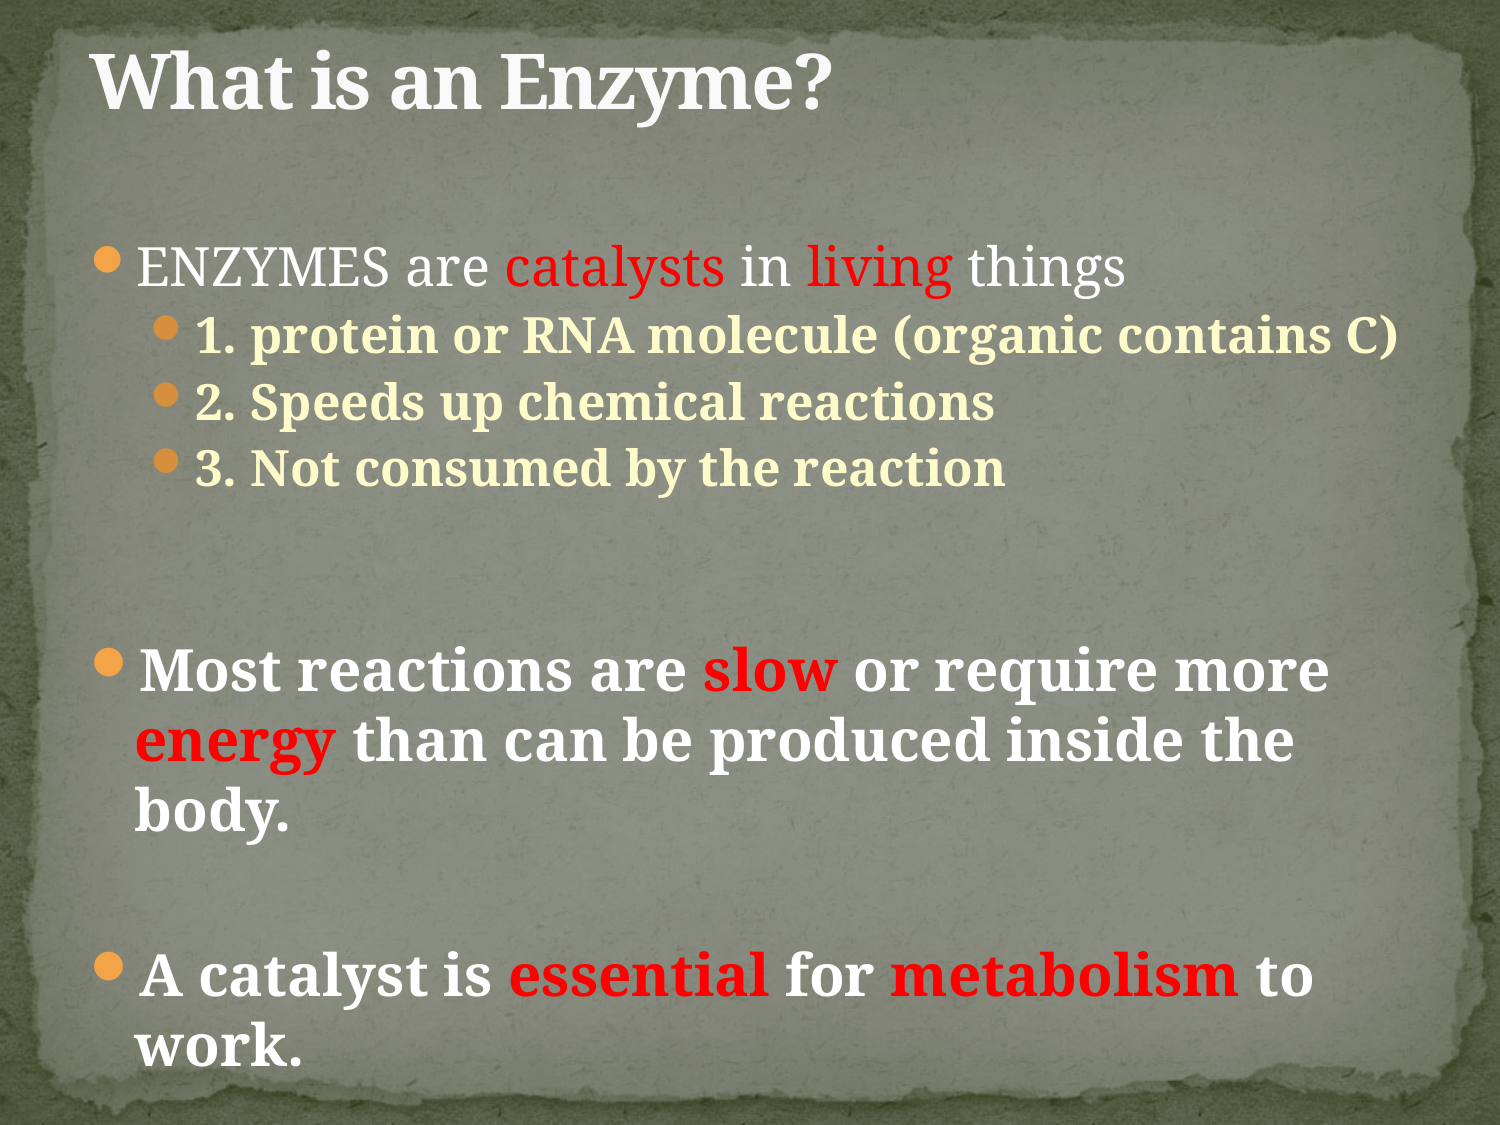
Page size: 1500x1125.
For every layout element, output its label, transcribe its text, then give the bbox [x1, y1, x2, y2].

title What is an Enzyme? [74, 24, 1425, 225]
list ENZYMES are catalysts in living things 1. protein or RNA molecule (organic contains C) 2. Speeds up chemical reactions 3. Not consumed by the reaction Most reactions are slow or require more energy than can be produced inside the body. A catalyst is essential for metabolism to work. [74, 224, 1426, 976]
